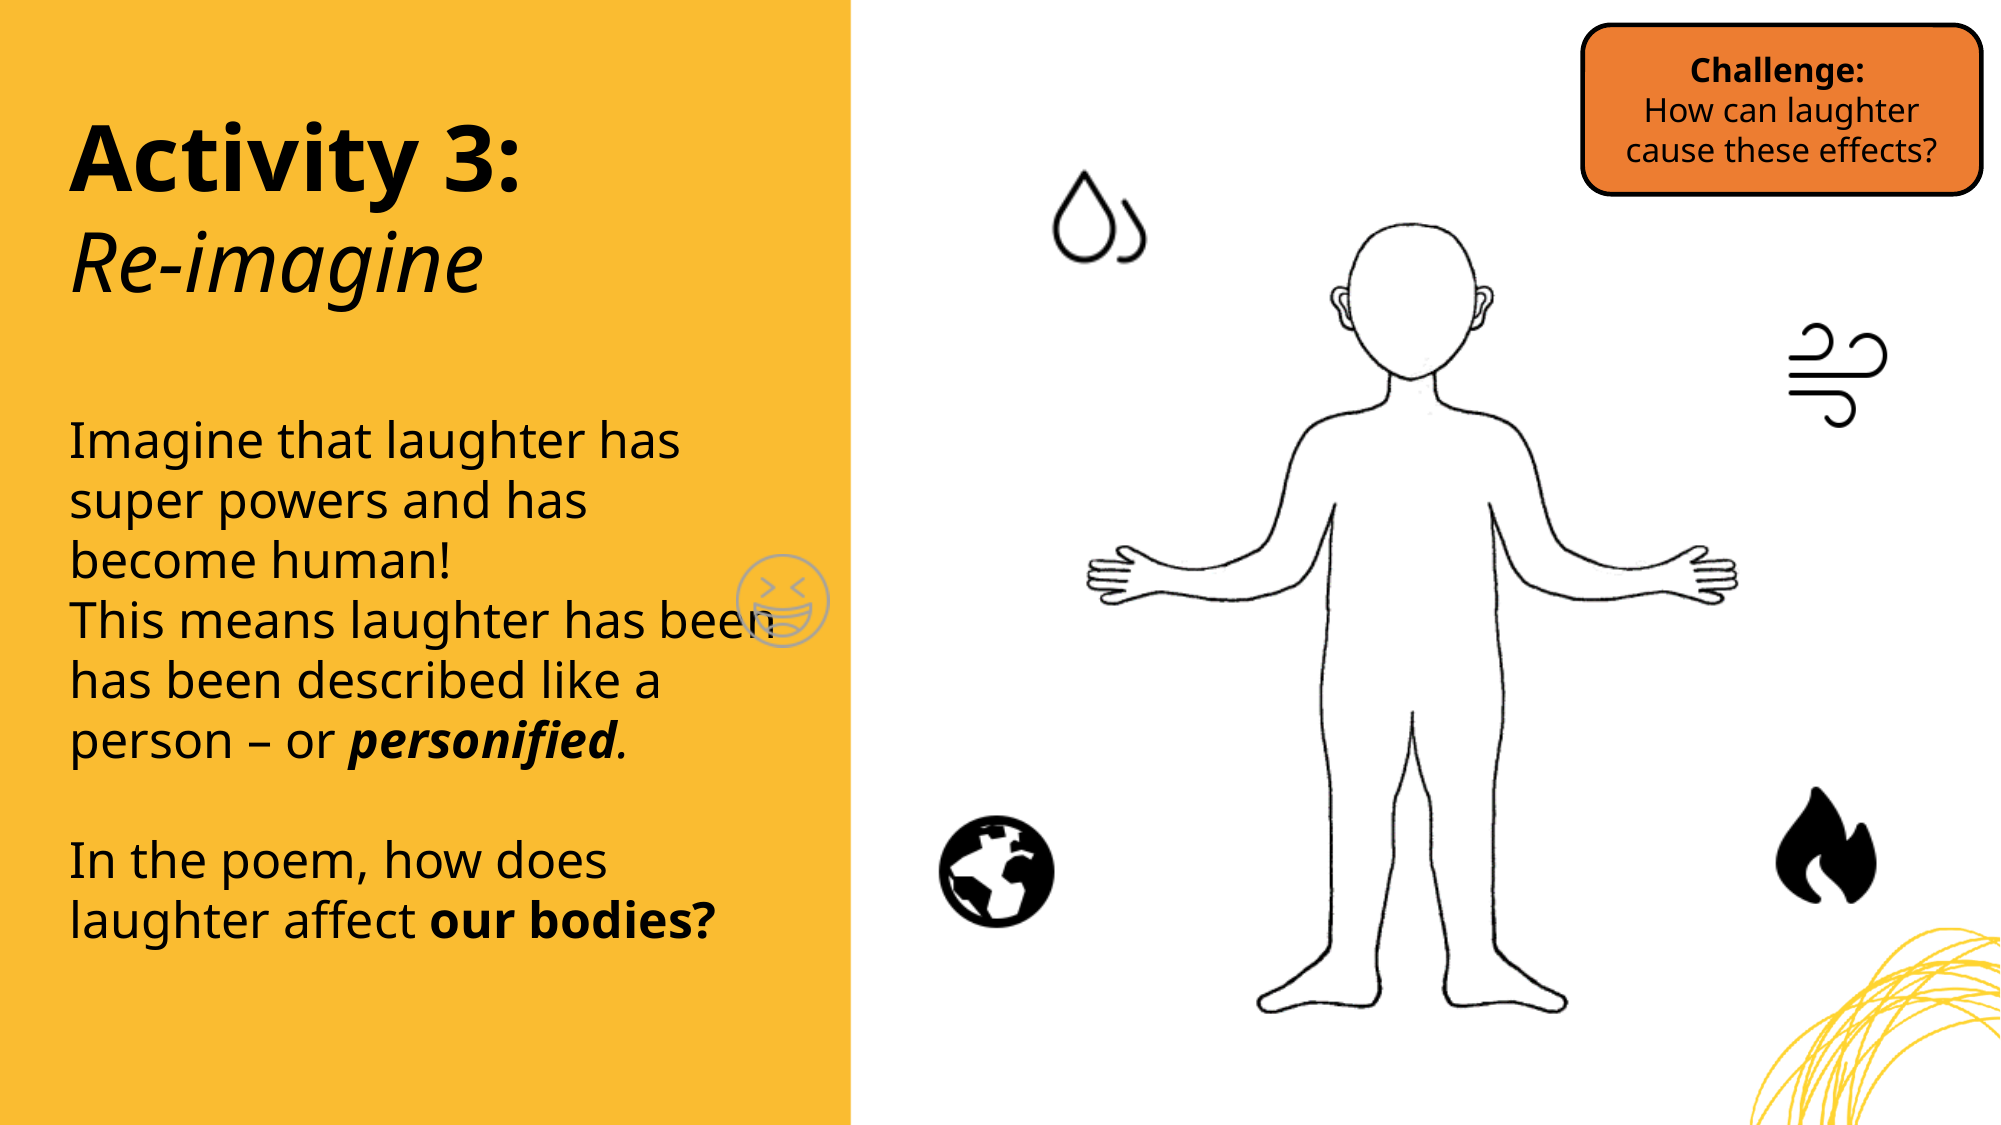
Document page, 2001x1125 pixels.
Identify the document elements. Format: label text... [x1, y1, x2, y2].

text_box Activity 3: Re-imagine [54, 92, 871, 317]
text_box Imagine that laughter has super powers and has become human! This means laughter has been has been described like a person – or personified. In the poem, how does laughter affect our bodies? [55, 401, 800, 1125]
text_box Challenge: How can laughter cause these effects? [1581, 23, 1983, 196]
picture [0, 0, 2001, 1125]
